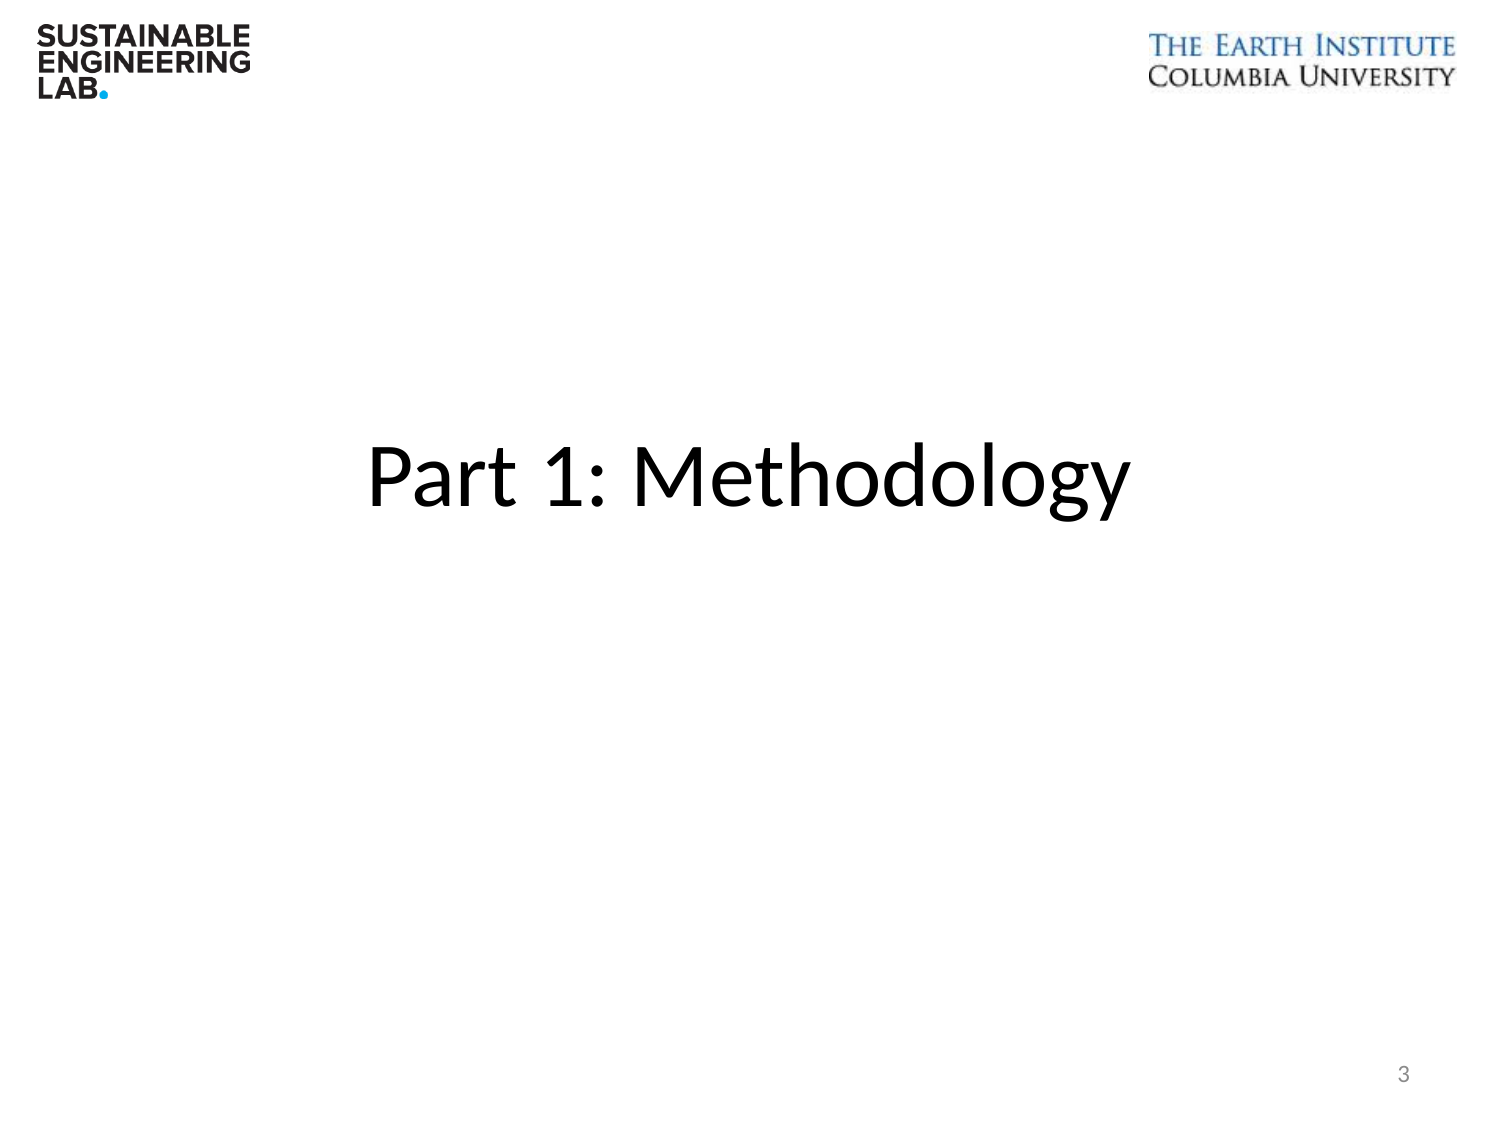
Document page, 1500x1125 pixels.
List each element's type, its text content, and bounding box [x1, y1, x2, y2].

title Part 1: Methodology [112, 349, 1388, 591]
slide_number 3 [1074, 1042, 1425, 1103]
picture [1149, 31, 1457, 119]
picture [37, 24, 250, 99]
